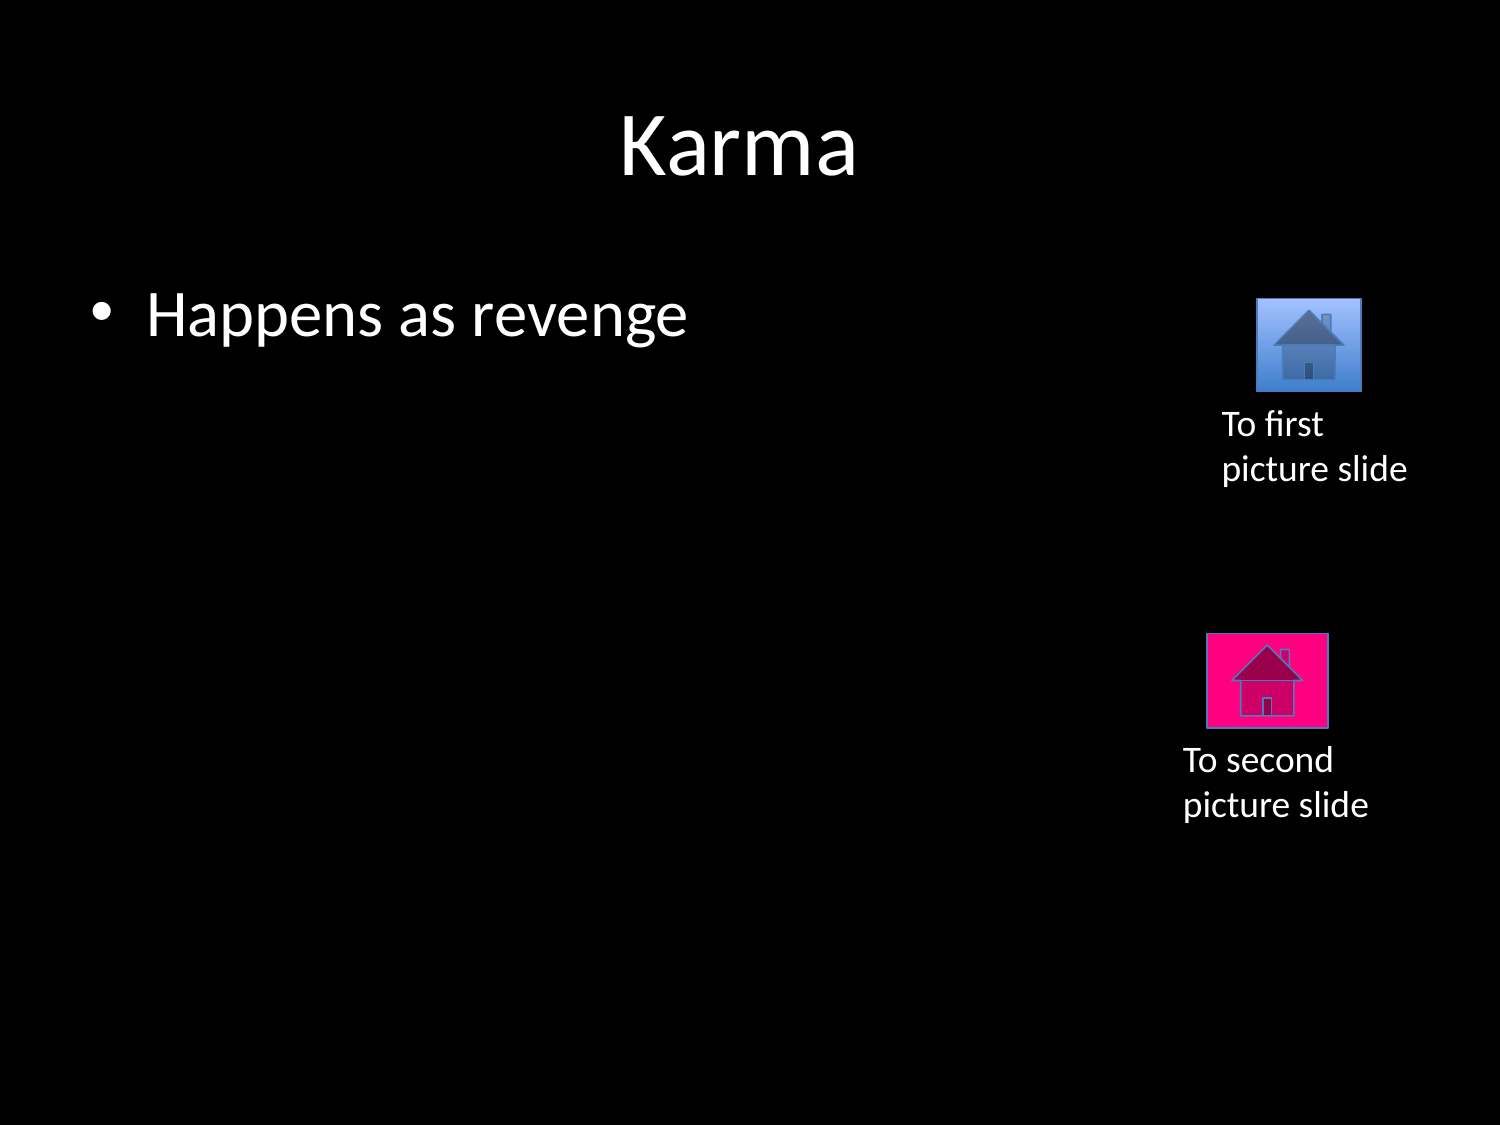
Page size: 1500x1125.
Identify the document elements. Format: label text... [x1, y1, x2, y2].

list Happens as revenge [75, 262, 1425, 1005]
title Karma [75, 45, 1425, 233]
text_box To second picture slide [1168, 727, 1425, 833]
text_box [1206, 633, 1329, 727]
text_box To first picture slide [1206, 391, 1443, 497]
text_box [1256, 298, 1362, 391]
